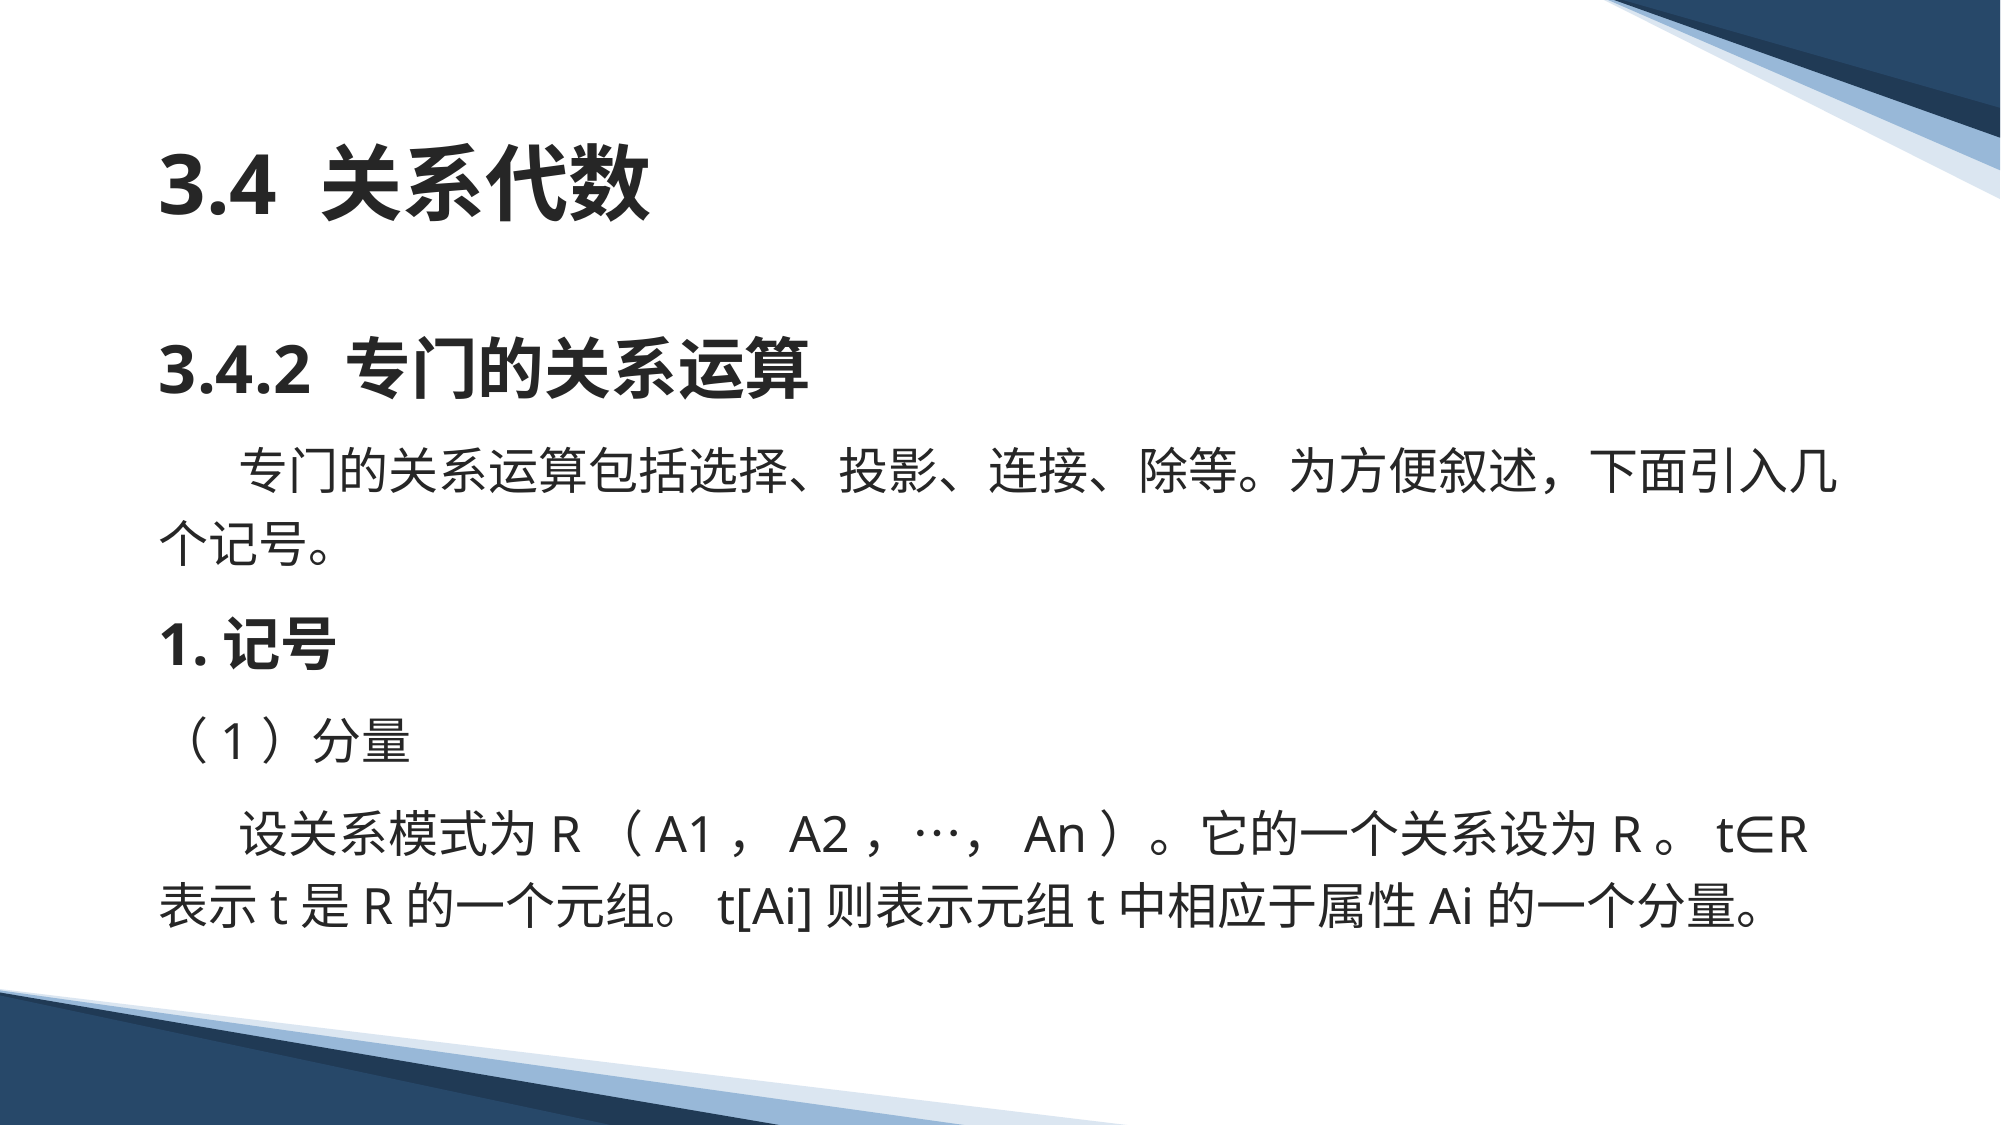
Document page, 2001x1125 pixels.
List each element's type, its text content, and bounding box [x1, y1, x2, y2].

title 3.4 关系代数 [143, 54, 1857, 241]
list 3.4.2 专门的关系运算 专门的关系运算包括选择、投影、连接、除等。为方便叙述，下面引入几个记号。 1.记号 （1）分量 设关系模式为R（A1，A2，…，An）。它的一个关系设为R。t∈R表示t是R的一个元组。t[Ai]则表示元组t中相应于属性Ai的一个分量。 [143, 303, 1857, 1013]
